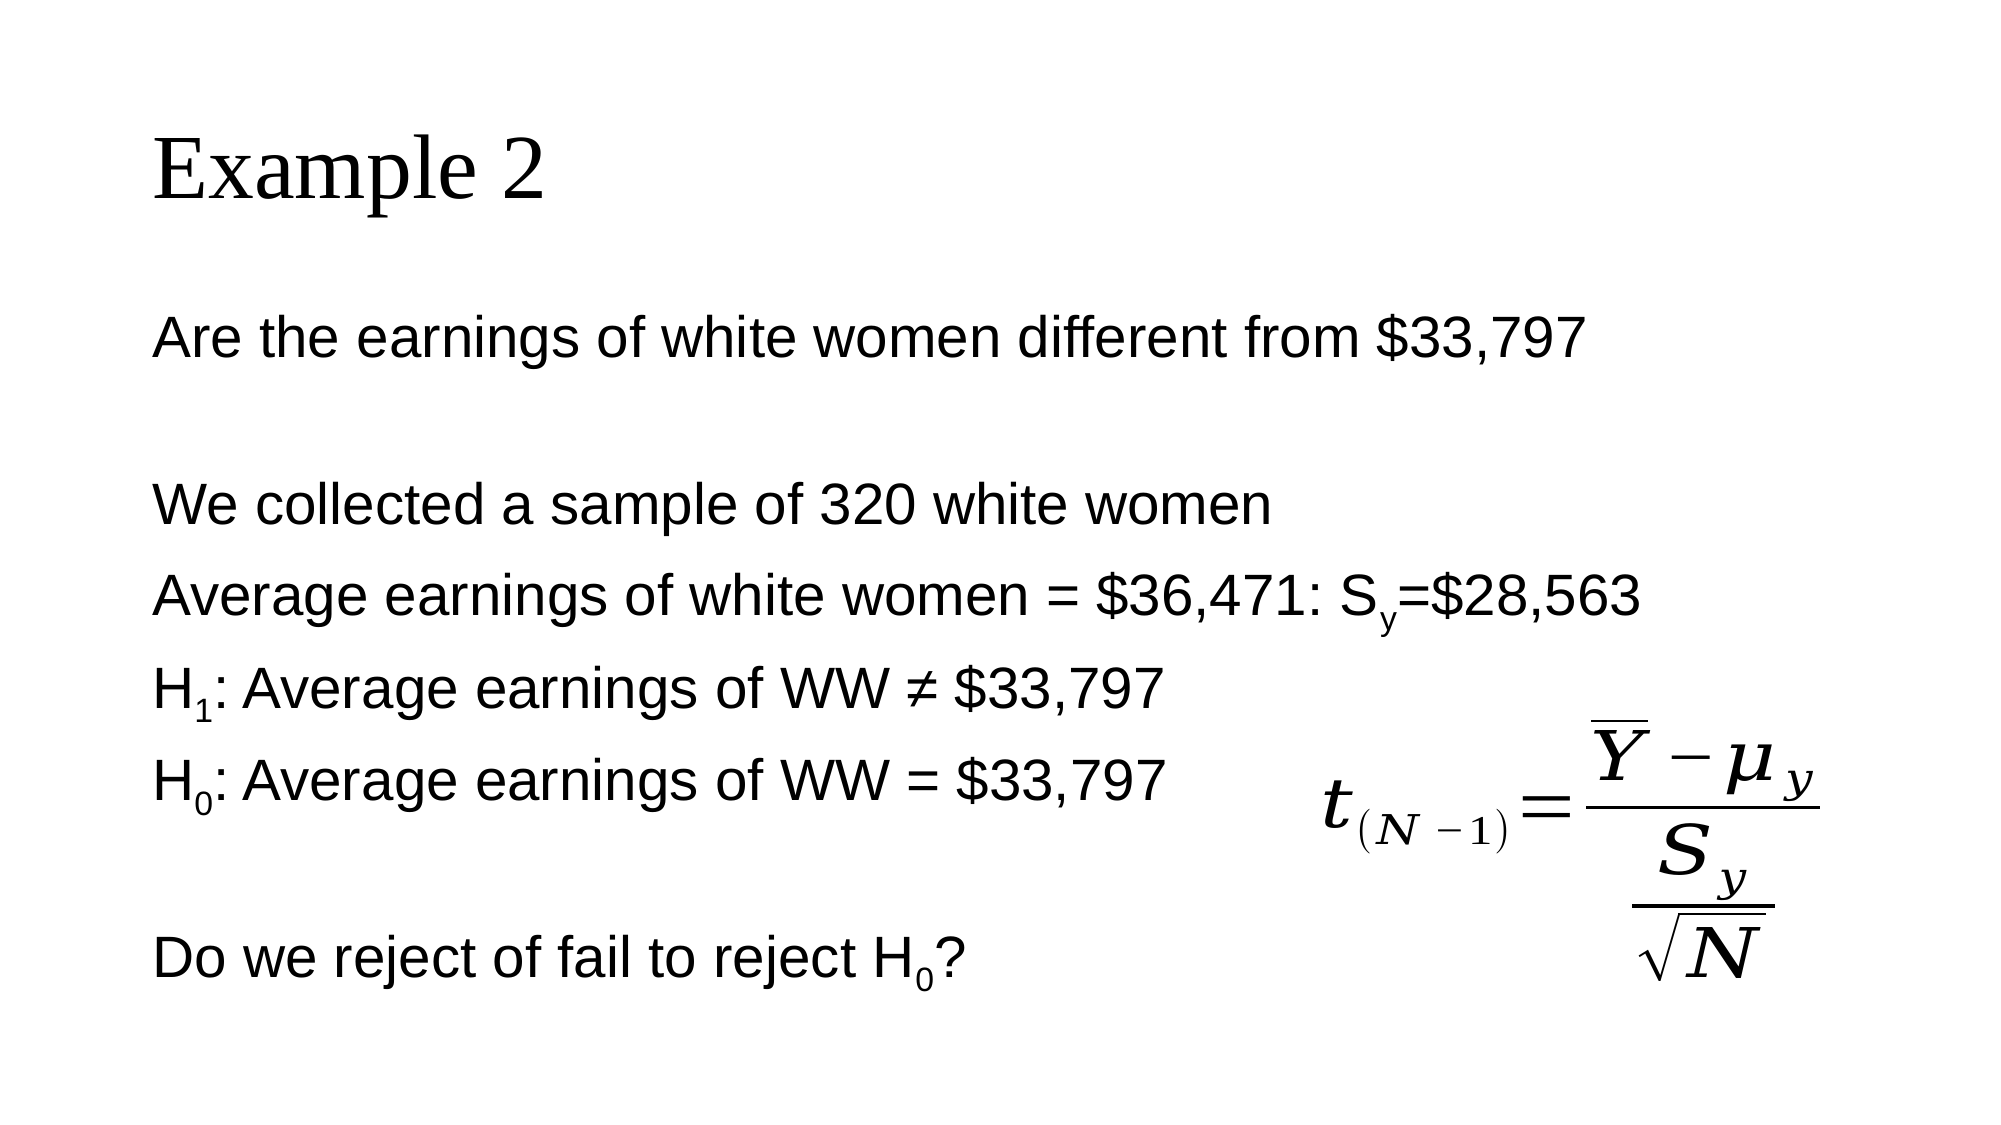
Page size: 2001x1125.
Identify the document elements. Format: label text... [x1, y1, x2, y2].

title Example 2 [137, 59, 1863, 278]
list Are the earnings of white women different from $33,797 We collected a sample of 320 white women Average earnings of white women = $36,471: Sy=$28,563 H1: Average earnings of WW ≠ $33,797 H0: Average earnings of WW = $33,797 Do we reject of fail to reject H0? [137, 299, 1863, 1014]
